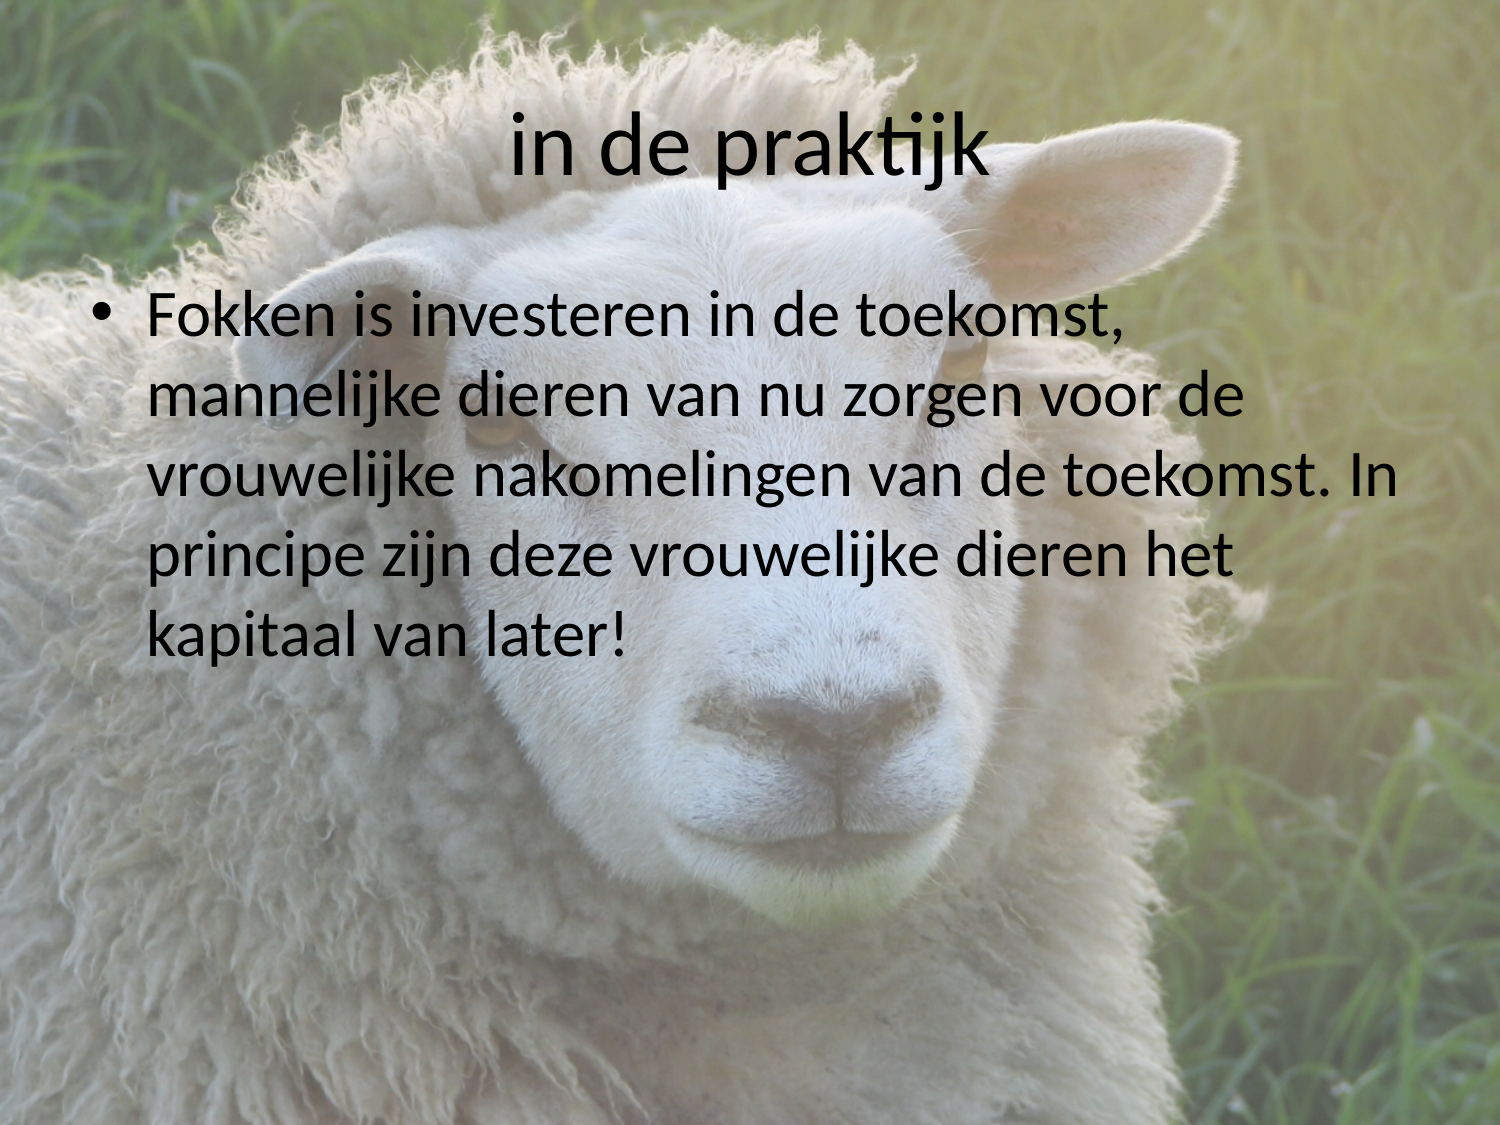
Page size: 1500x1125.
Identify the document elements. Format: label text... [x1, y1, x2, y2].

list Fokken is investeren in de toekomst, mannelijke dieren van nu zorgen voor de vrouwelijke nakomelingen van de toekomst. In principe zijn deze vrouwelijke dieren het kapitaal van later! [75, 262, 1425, 1005]
title in de praktijk [75, 45, 1425, 233]
